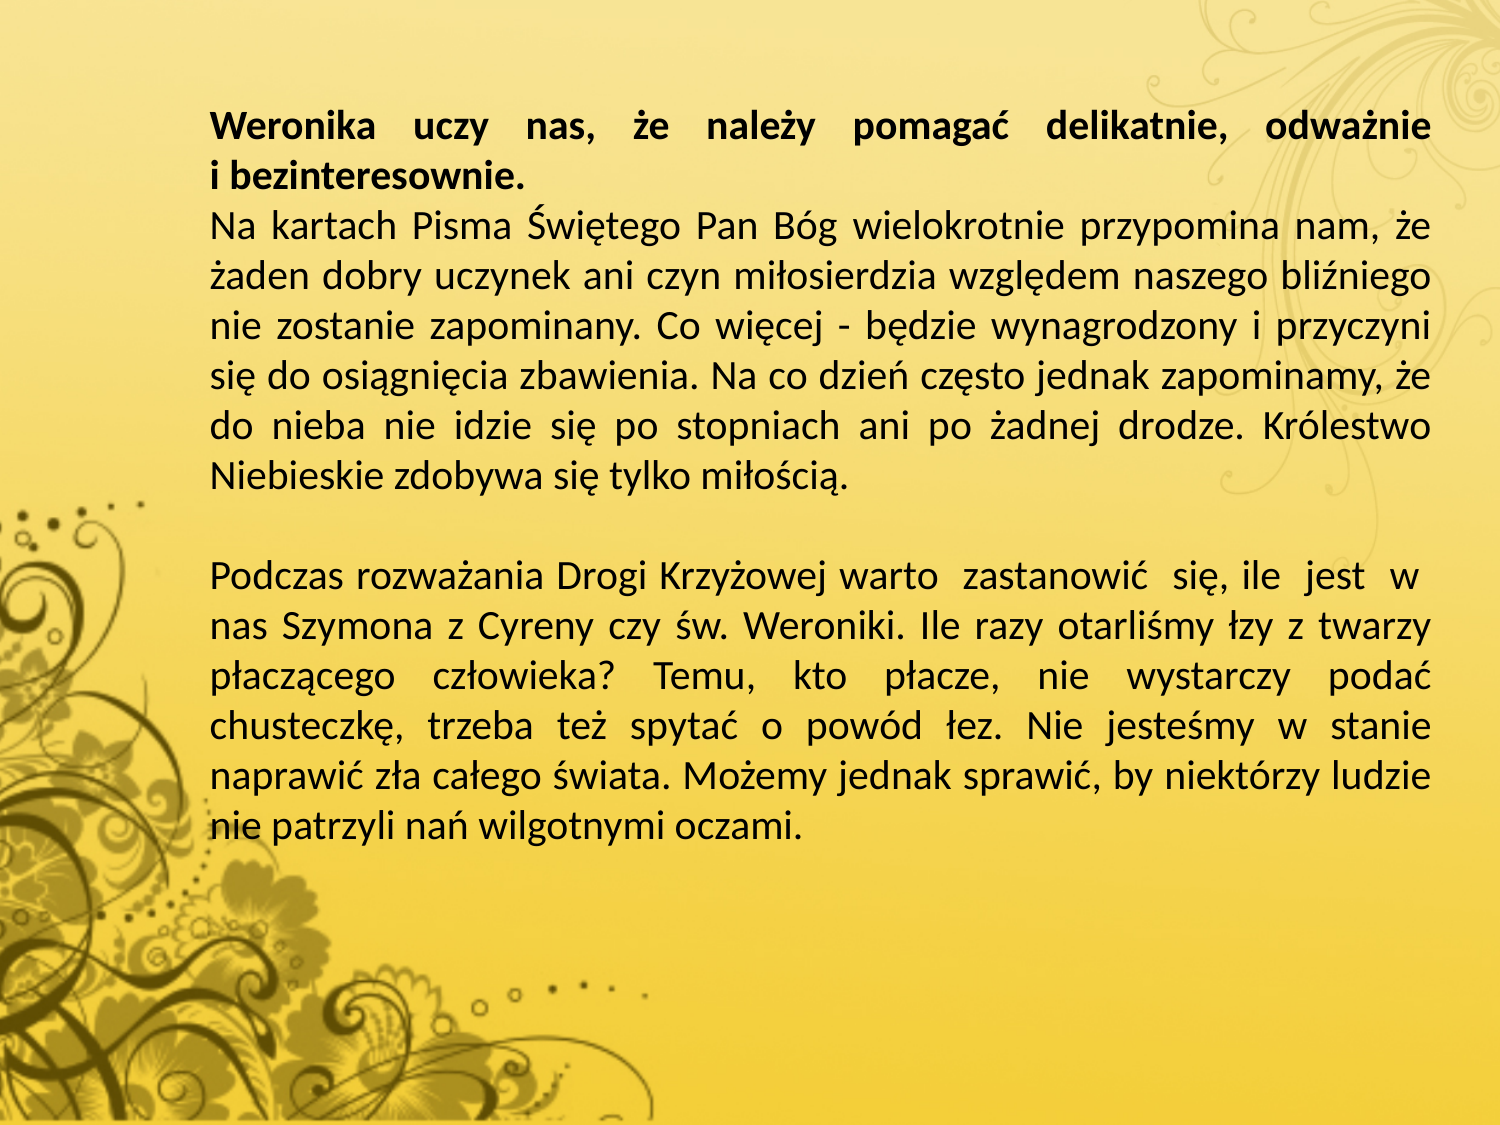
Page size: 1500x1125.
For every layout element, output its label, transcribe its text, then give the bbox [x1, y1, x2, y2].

text_box Weronika uczy nas, że należy pomagać delikatnie, odważnie i bezinteresownie. Na kartach Pisma Świętego Pan Bóg wielokrotnie przypomina nam, że żaden dobry uczynek ani czyn miłosierdzia względem naszego bliźniego nie zostanie zapominany. Co więcej - będzie wynagrodzony i przyczyni się do osiągnięcia zbawienia. Na co dzień często jednak zapominamy, że do nieba nie idzie się po stopniach ani po żadnej drodze. Królestwo Niebieskie zdobywa się tylko miłością. Podczas rozważania Drogi Krzyżowej warto zastanowić się, ile jest w nas Szymona z Cyreny czy św. Weroniki. Ile razy otarliśmy łzy z twarzy płaczącego człowieka? Temu, kto płacze, nie wystarczy podać chusteczkę, trzeba też spytać o powód łez. Nie jesteśmy w stanie naprawić zła całego świata. Możemy jednak sprawić, by niektórzy ludzie nie patrzyli nań wilgotnymi oczami. [194, 90, 1447, 856]
picture [0, 0, 1500, 1125]
